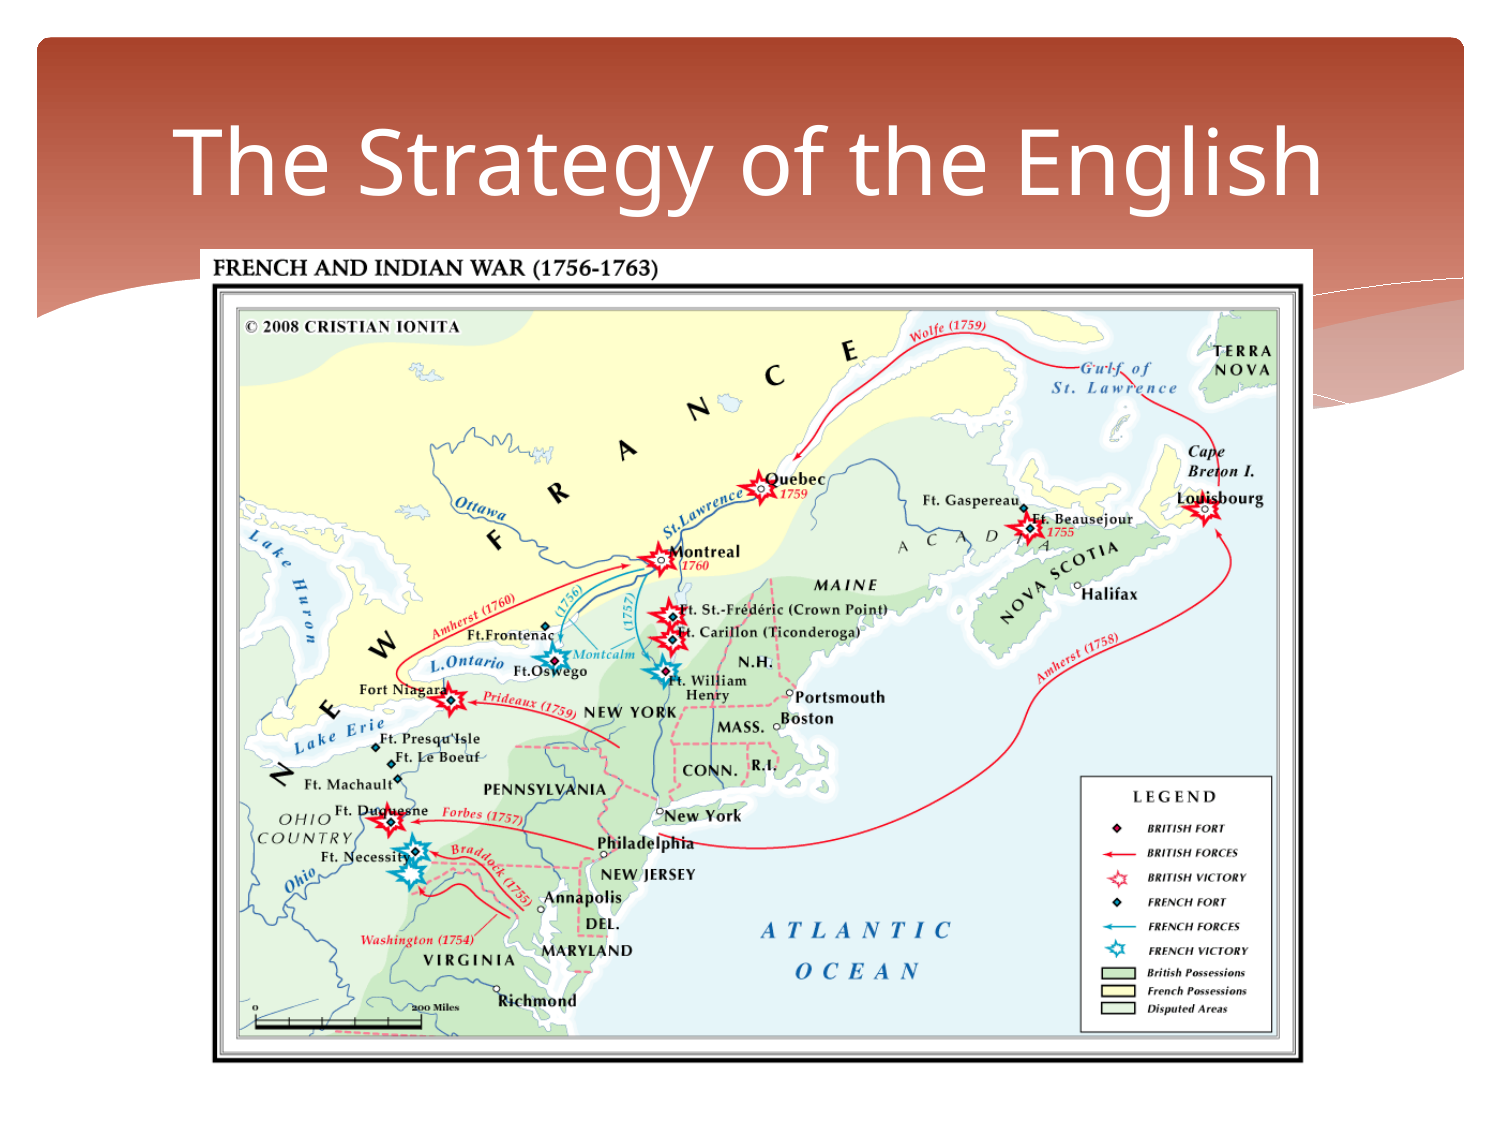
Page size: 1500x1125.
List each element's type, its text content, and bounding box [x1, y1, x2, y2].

title The Strategy of the English [75, 55, 1425, 261]
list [199, 249, 1313, 1075]
